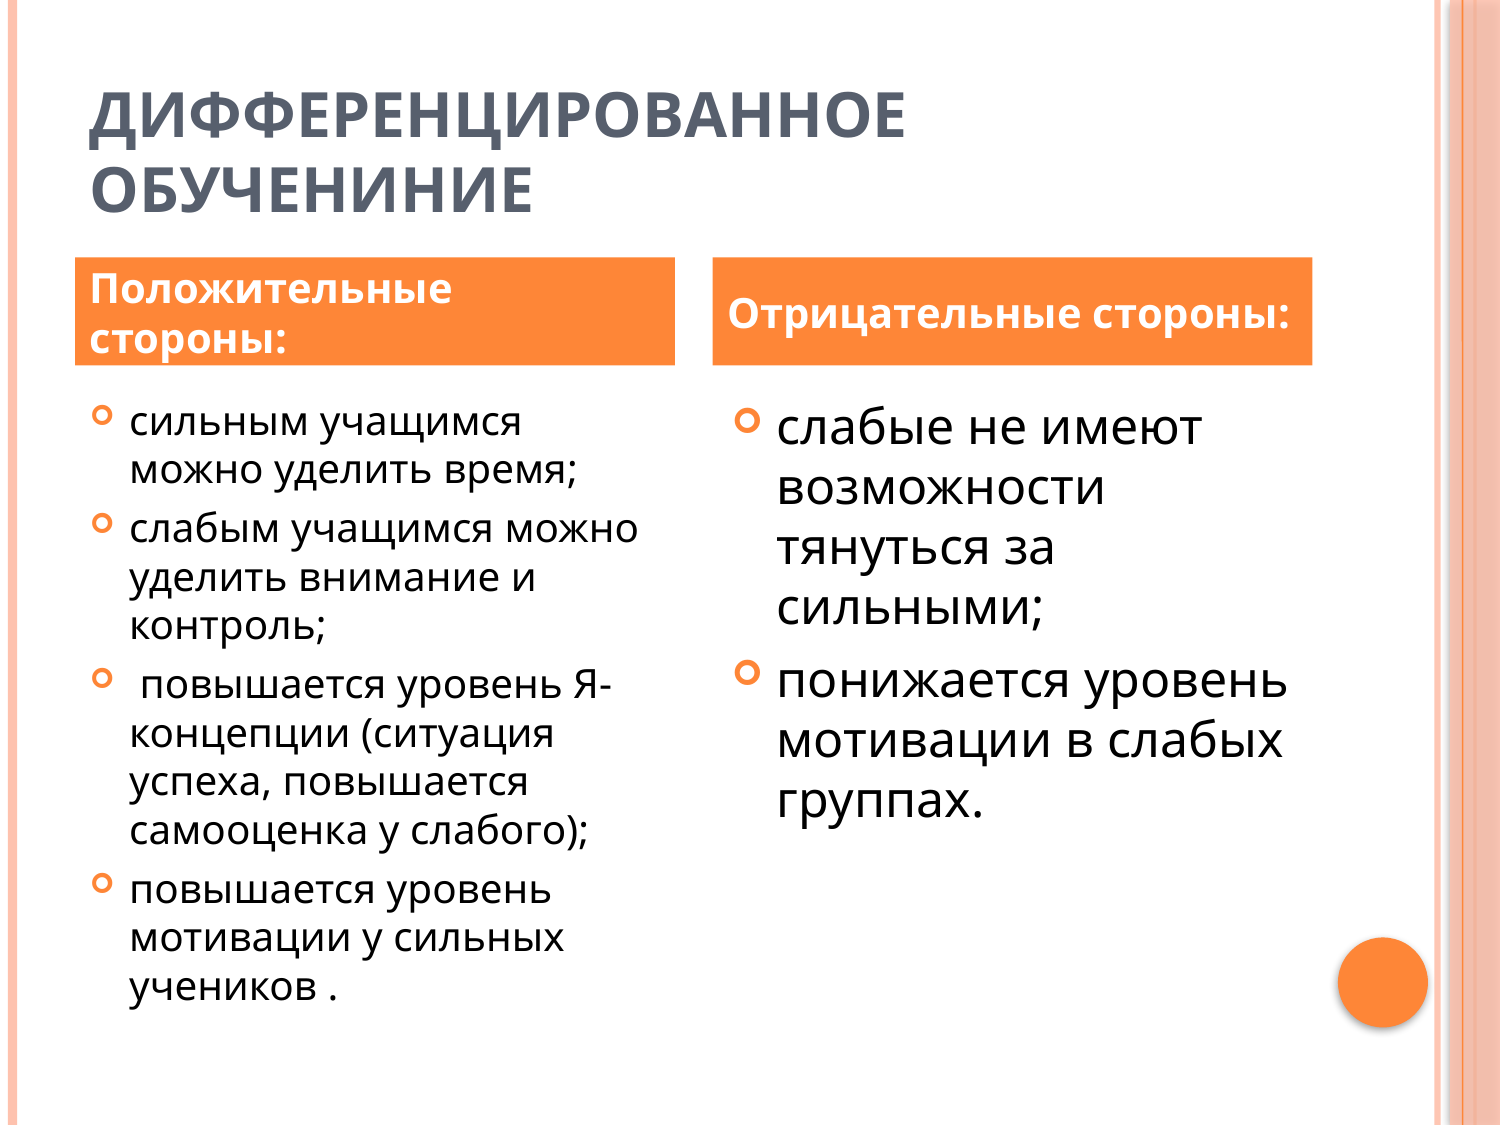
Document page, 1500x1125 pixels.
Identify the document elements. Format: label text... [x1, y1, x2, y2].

list сильным учащимся можно уделить время; слабым учащимся можно уделить внимание и контроль; повышается уровень Я-концепции (ситуация успеха, повышается самооценка у слабого); повышается уровень мотивации у сильных учеников . [75, 387, 675, 1025]
title ДИФФЕРЕНЦИРОВАННОЕ ОБУЧЕНИНИЕ [75, 44, 1313, 233]
list слабые не имеют возможности тянуться за сильными; понижается уровень мотивации в слабых группах. [717, 387, 1318, 1025]
list Отрицательные стороны: [712, 257, 1313, 366]
list Положительные стороны: [75, 257, 675, 366]
